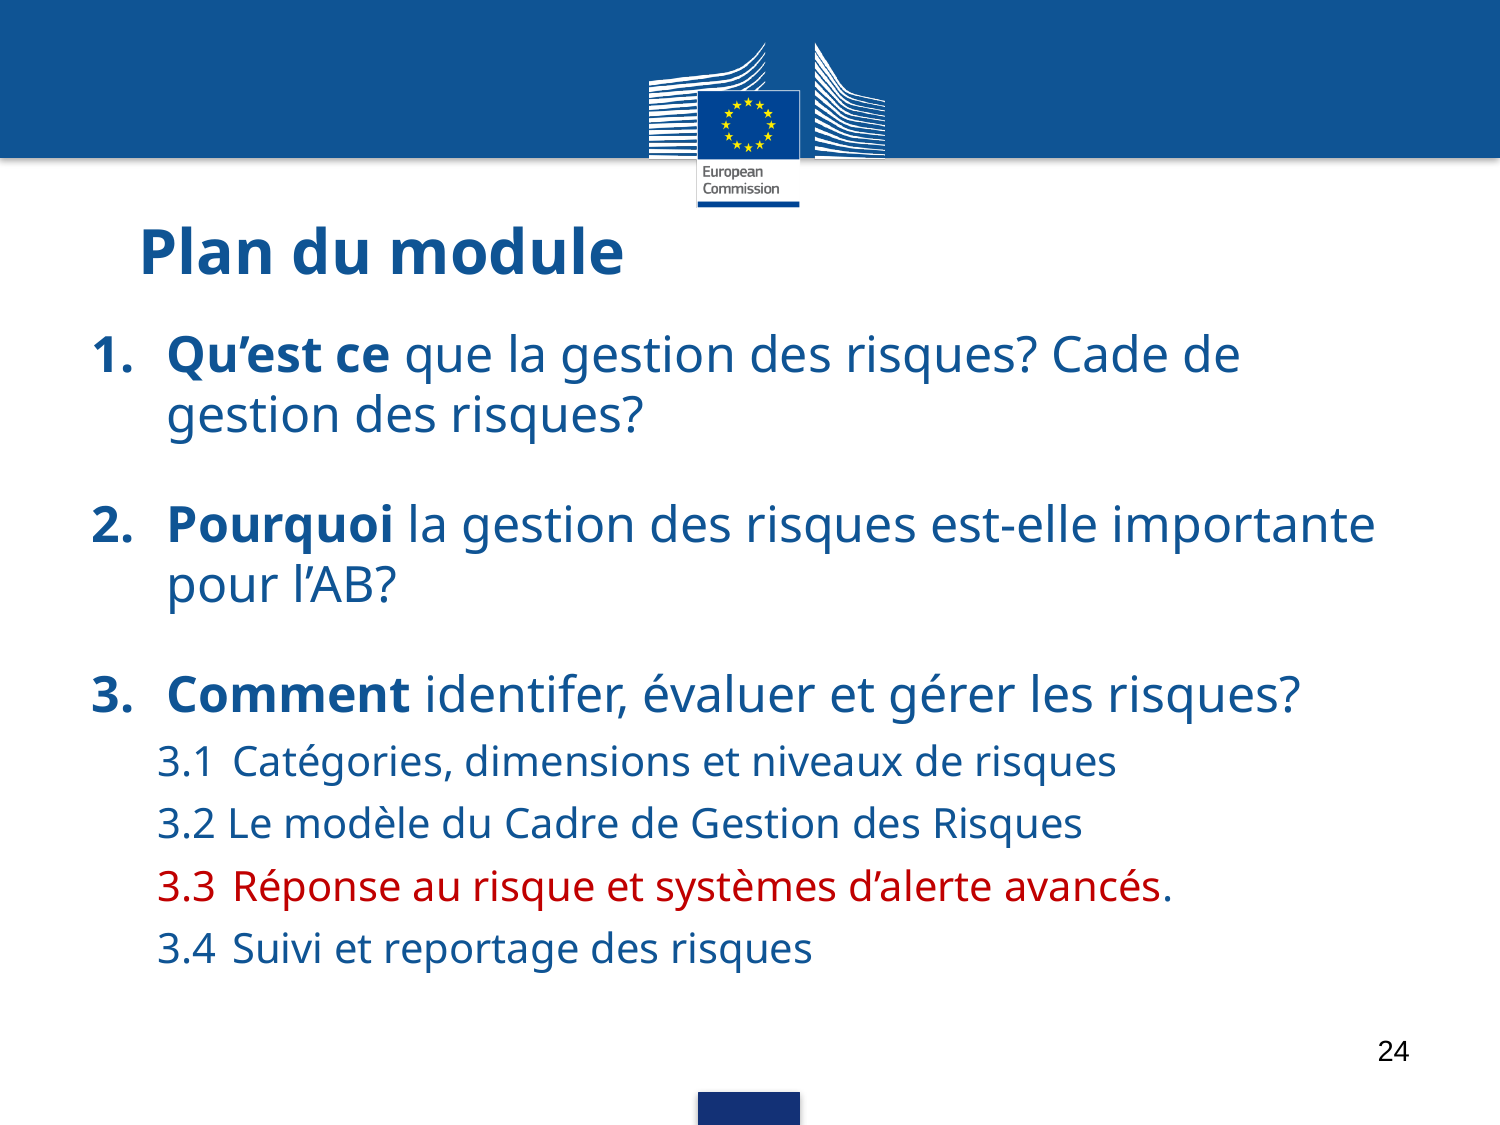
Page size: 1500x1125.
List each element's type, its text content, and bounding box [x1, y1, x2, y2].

slide_number 24 [1074, 1024, 1426, 1103]
title Plan du module [64, 172, 1416, 327]
picture [649, 42, 885, 172]
list Qu’est ce que la gestion des risques? Cade de gestion des risques? Pourquoi la gestion des risques est-elle importante pour l’AB? Comment identifer, évaluer et gérer les risques? 3.1 Catégories, dimensions et niveaux de risques 3.2 Le modèle du Cadre de Gestion des Risques 3.3 Réponse au risque et systèmes d’alerte avancés. 3.4 Suivi et reportage des risques [76, 314, 1427, 894]
